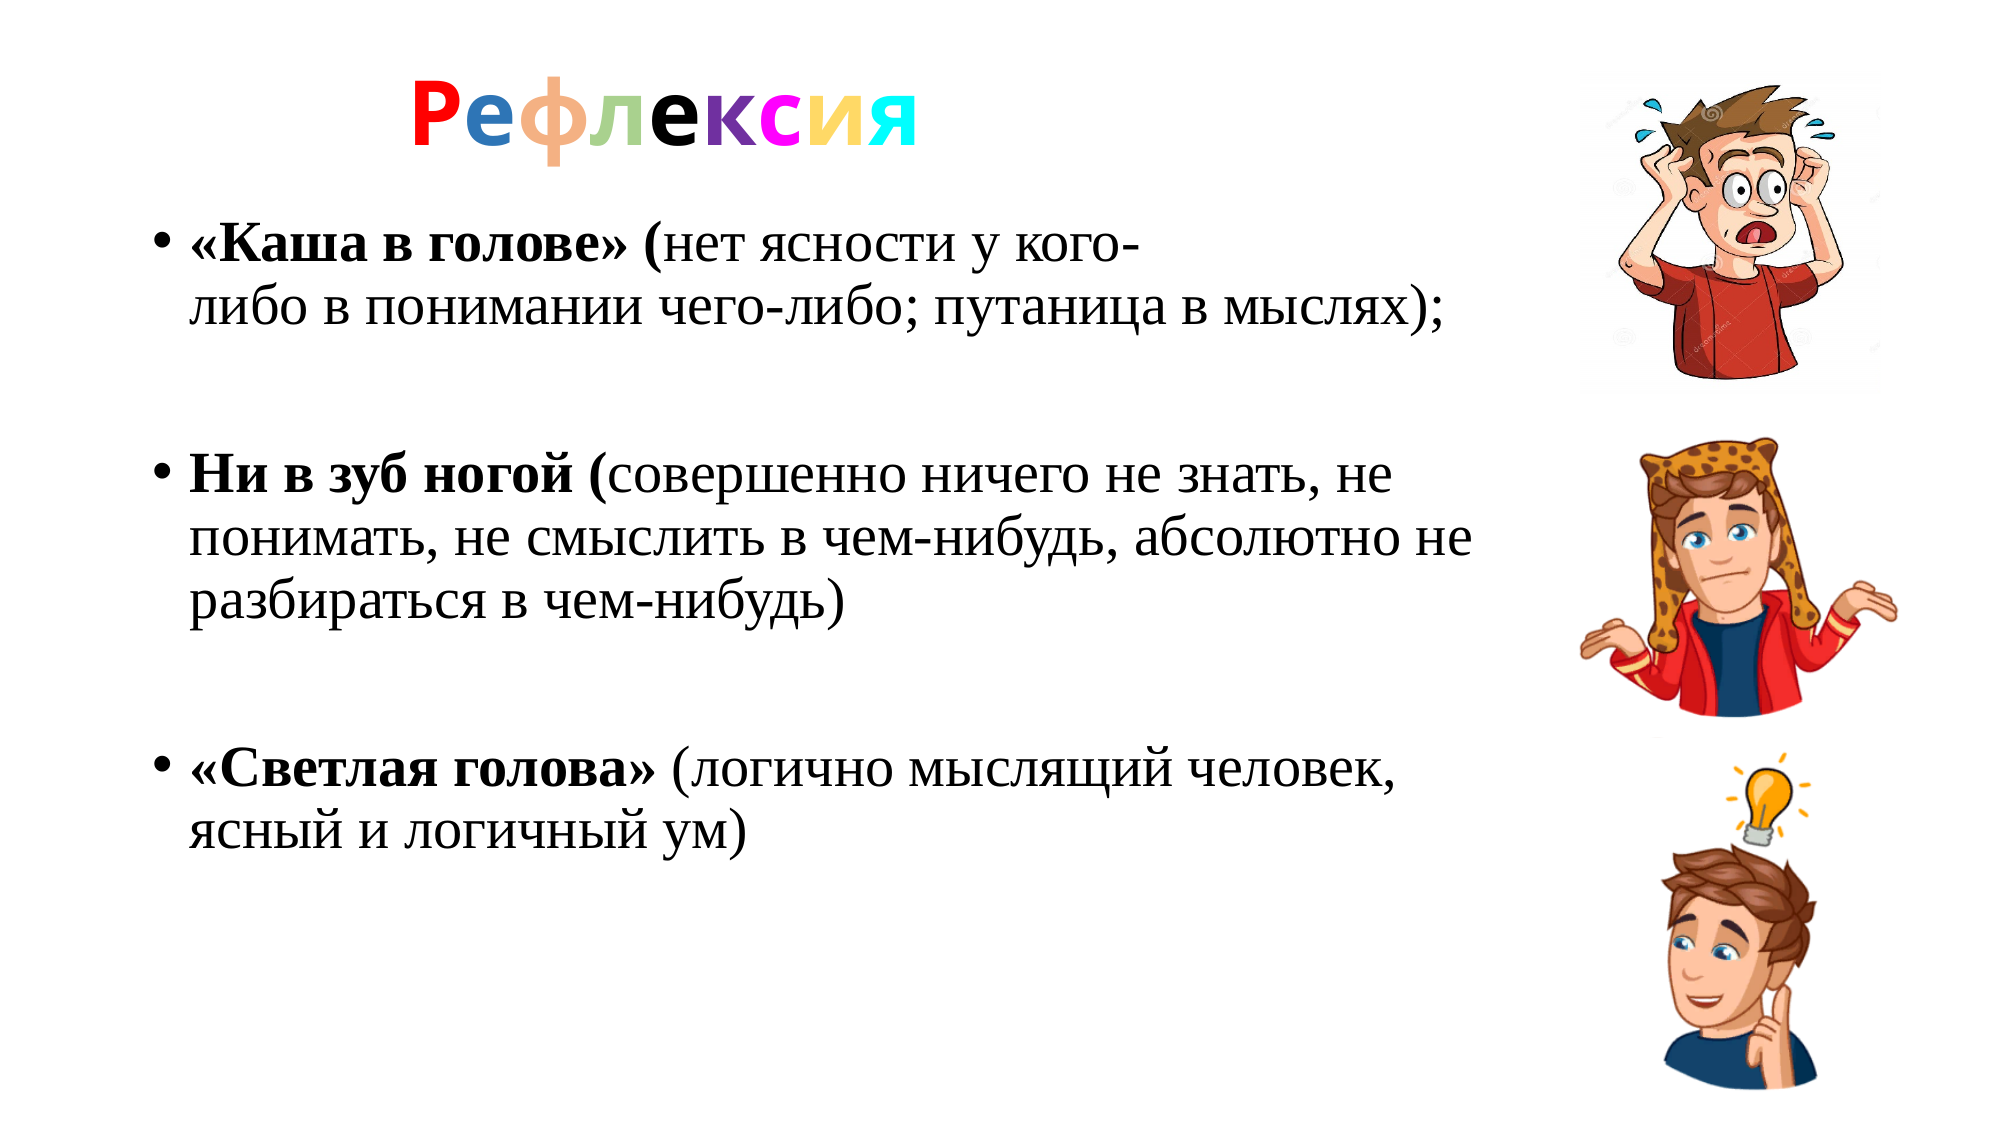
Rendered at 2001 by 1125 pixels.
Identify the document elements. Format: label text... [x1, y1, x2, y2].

picture [1579, 70, 1881, 394]
title Рефлексия [137, 59, 1863, 173]
picture [1574, 425, 1903, 730]
picture [1614, 736, 1863, 1100]
list «Каша в голове» (нет ясности у кого-либо в понимании чего-либо; путаница в мыслях); Ни в зуб ногой (совершенно ничего не знать, не понимать, не смыслить в чем-нибудь, абсолютно не разбираться в чем-нибудь) «Светлая голова» (логично мыслящий человек, ясный и логичный ум) [137, 204, 1540, 1006]
